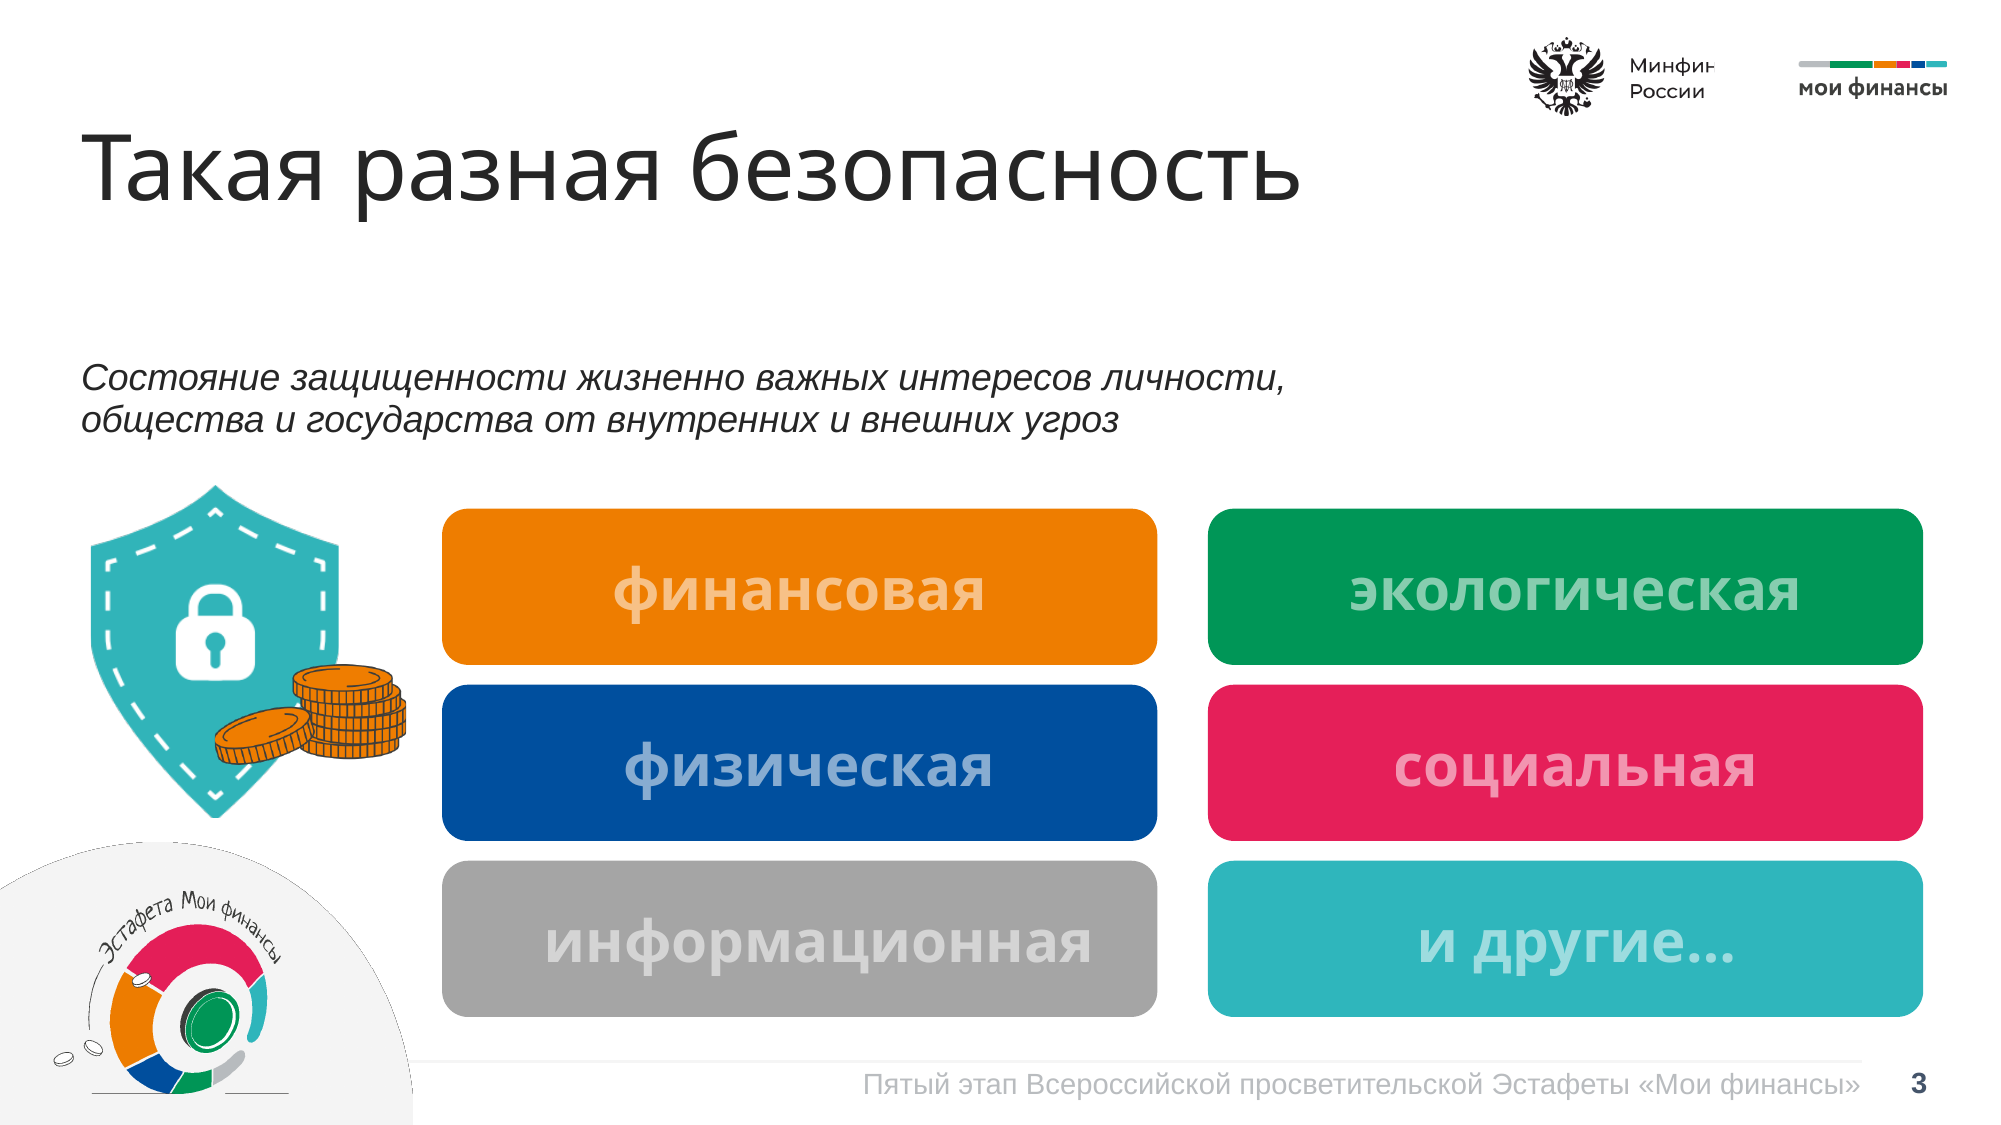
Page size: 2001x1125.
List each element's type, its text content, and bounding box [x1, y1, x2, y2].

text_box Такая разная безопасность [80, 121, 1313, 307]
list Cостояние защищенности жизненно важных интересов личности, общества и государства от внутренних и внешних угроз [81, 356, 1863, 474]
slide_number 3 [1862, 1052, 1943, 1113]
picture [0, 842, 414, 1125]
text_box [441, 508, 1926, 1018]
picture [90, 485, 407, 819]
